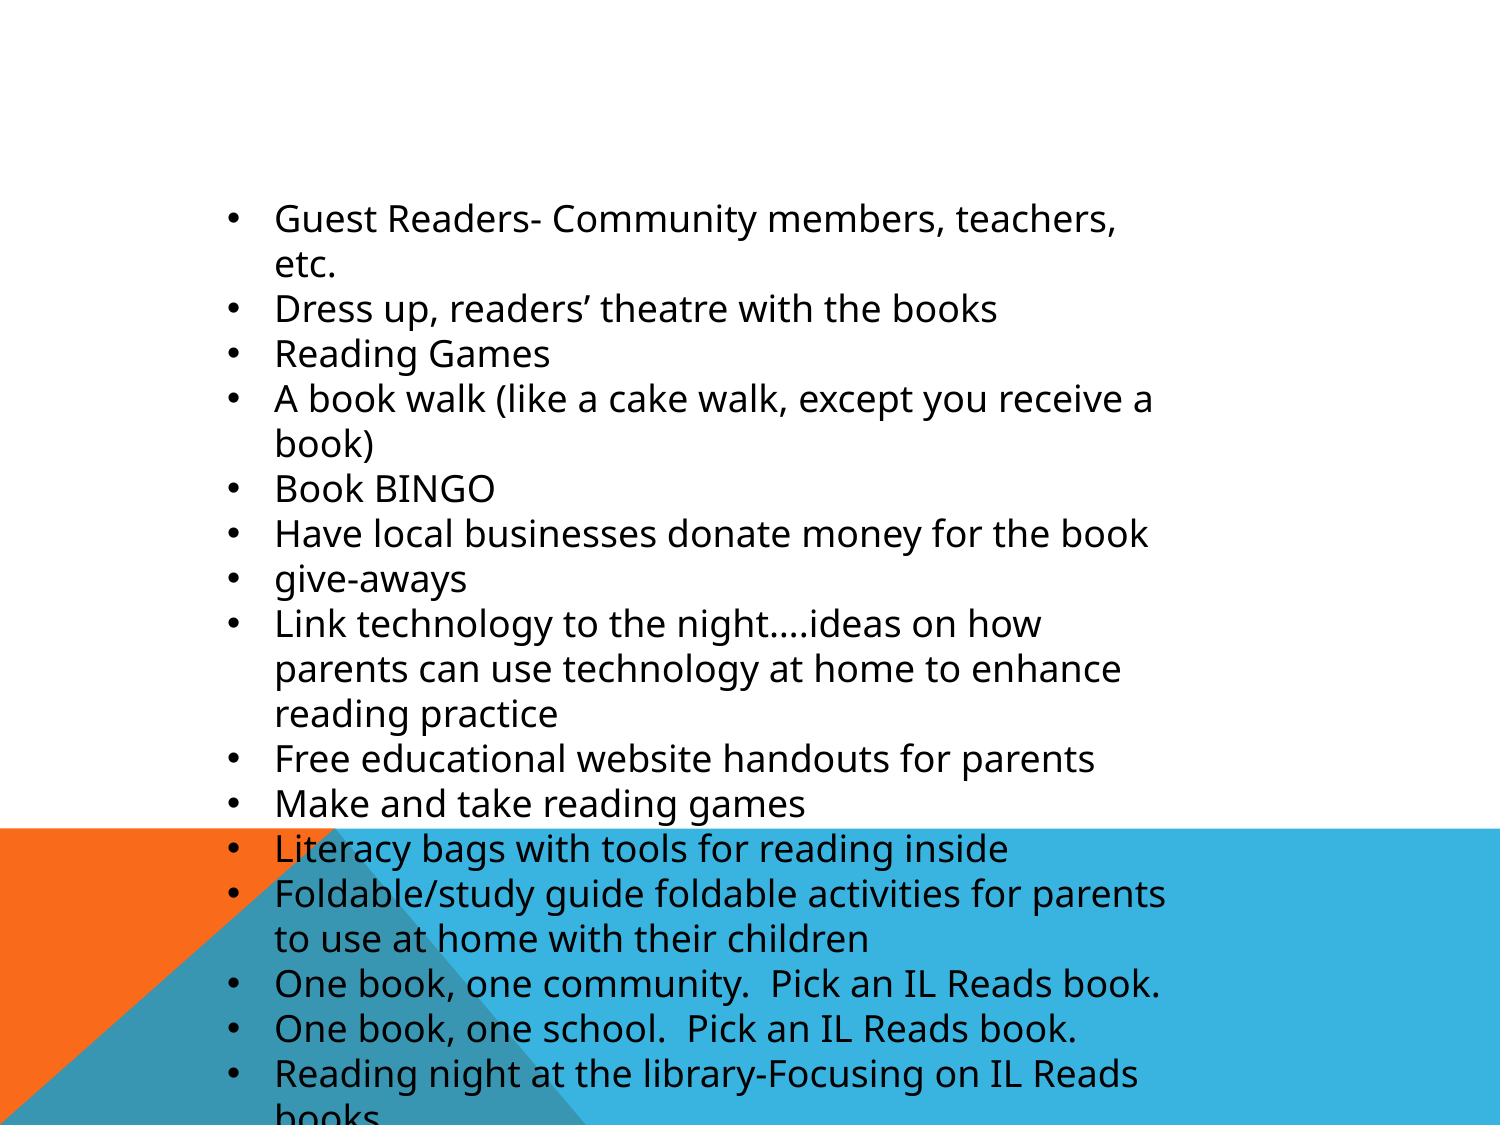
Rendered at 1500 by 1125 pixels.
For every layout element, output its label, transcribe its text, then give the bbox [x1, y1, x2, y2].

text_box Guest Readers- Community members, teachers, etc. Dress up, readers’ theatre with the books Reading Games A book walk (like a cake walk, except you receive a book) Book BINGO Have local businesses donate money for the book give-aways Link technology to the night….ideas on how parents can use technology at home to enhance reading practice Free educational website handouts for parents Make and take reading games Literacy bags with tools for reading inside Foldable/study guide foldable activities for parents to use at home with their children One book, one community. Pick an IL Reads book. One book, one school. Pick an IL Reads book. Reading night at the library-Focusing on IL Reads books. Read aloud IL Reads books in class. Journal writing related to IL Reads books. [212, 187, 1200, 1125]
